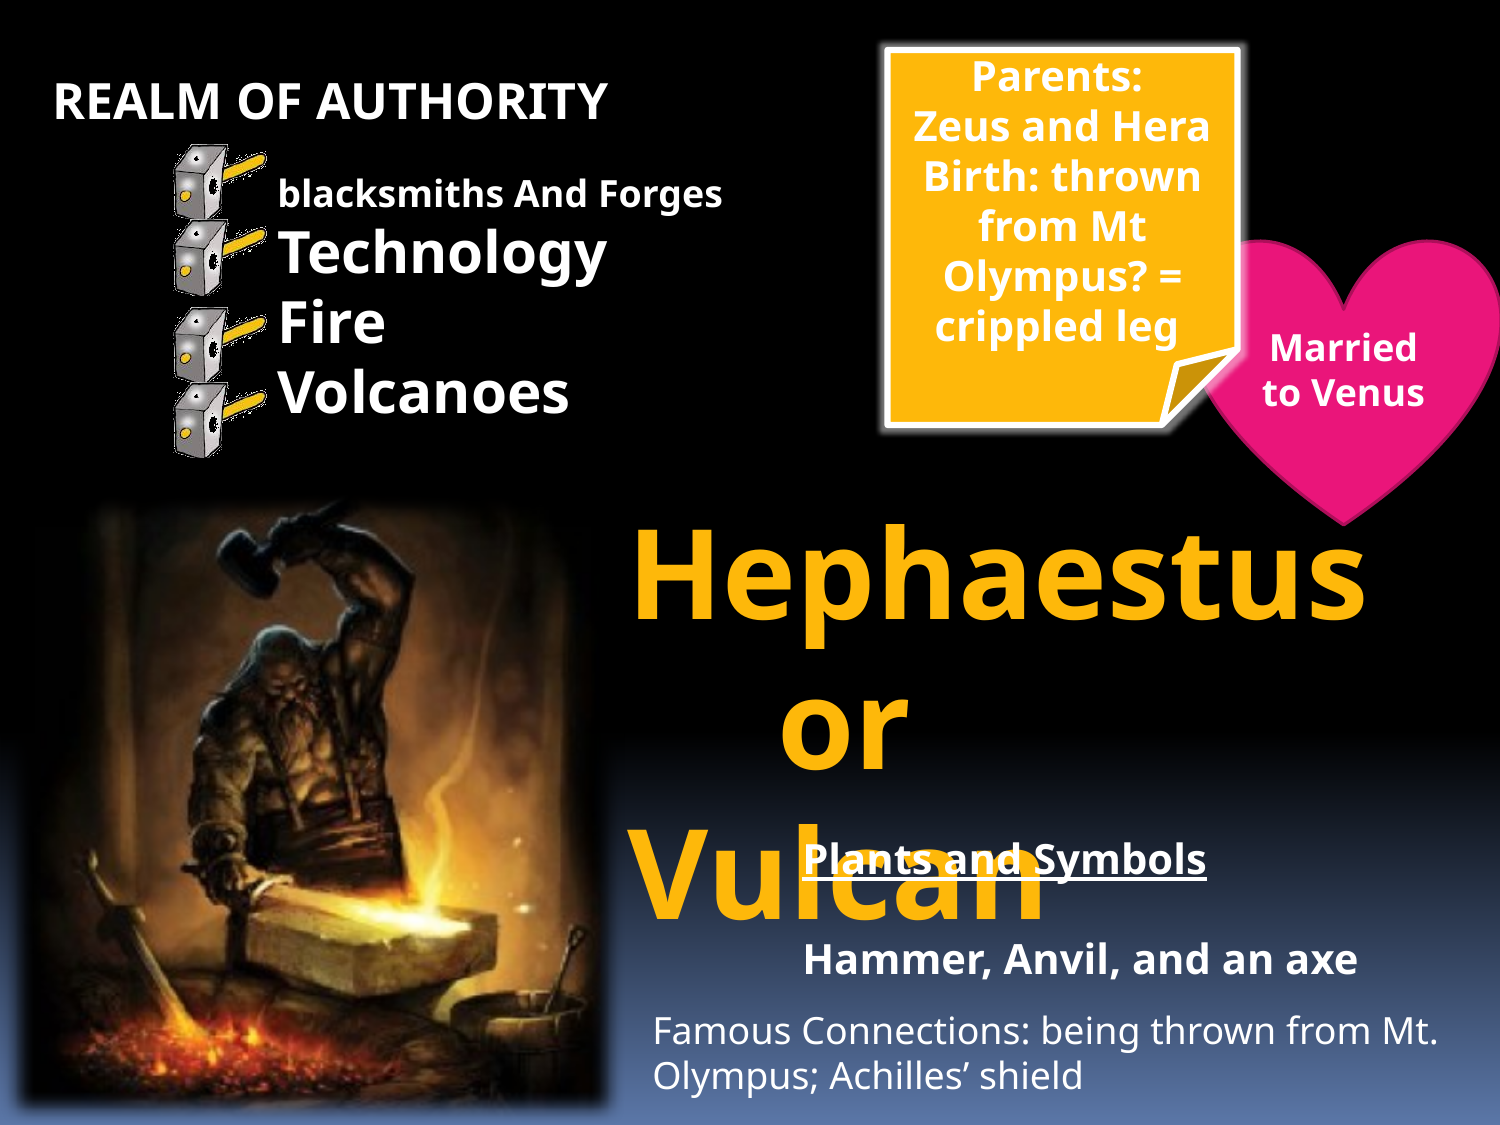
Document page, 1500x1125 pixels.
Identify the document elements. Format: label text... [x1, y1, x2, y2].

text_box Married to Venus [1209, 239, 1500, 487]
text_box Famous Connections: being thrown from Mt. Olympus; Achilles’ shield [637, 999, 1475, 1105]
picture [162, 362, 270, 459]
picture [0, 491, 626, 1125]
picture [162, 287, 270, 355]
picture [162, 124, 270, 192]
text_box Parents: Zeus and Hera Birth: thrown from Mt Olympus? = crippled leg [884, 46, 1241, 429]
text_box Plants and Symbols Hammer, Anvil, and an axe [787, 825, 1450, 990]
text_box blacksmiths And Forges Technology Fire Volcanoes [262, 162, 850, 513]
picture [162, 199, 270, 280]
text_box REALM OF AUTHORITY [37, 62, 688, 138]
text_box Hephaestus or Vulcan [636, 487, 1425, 953]
